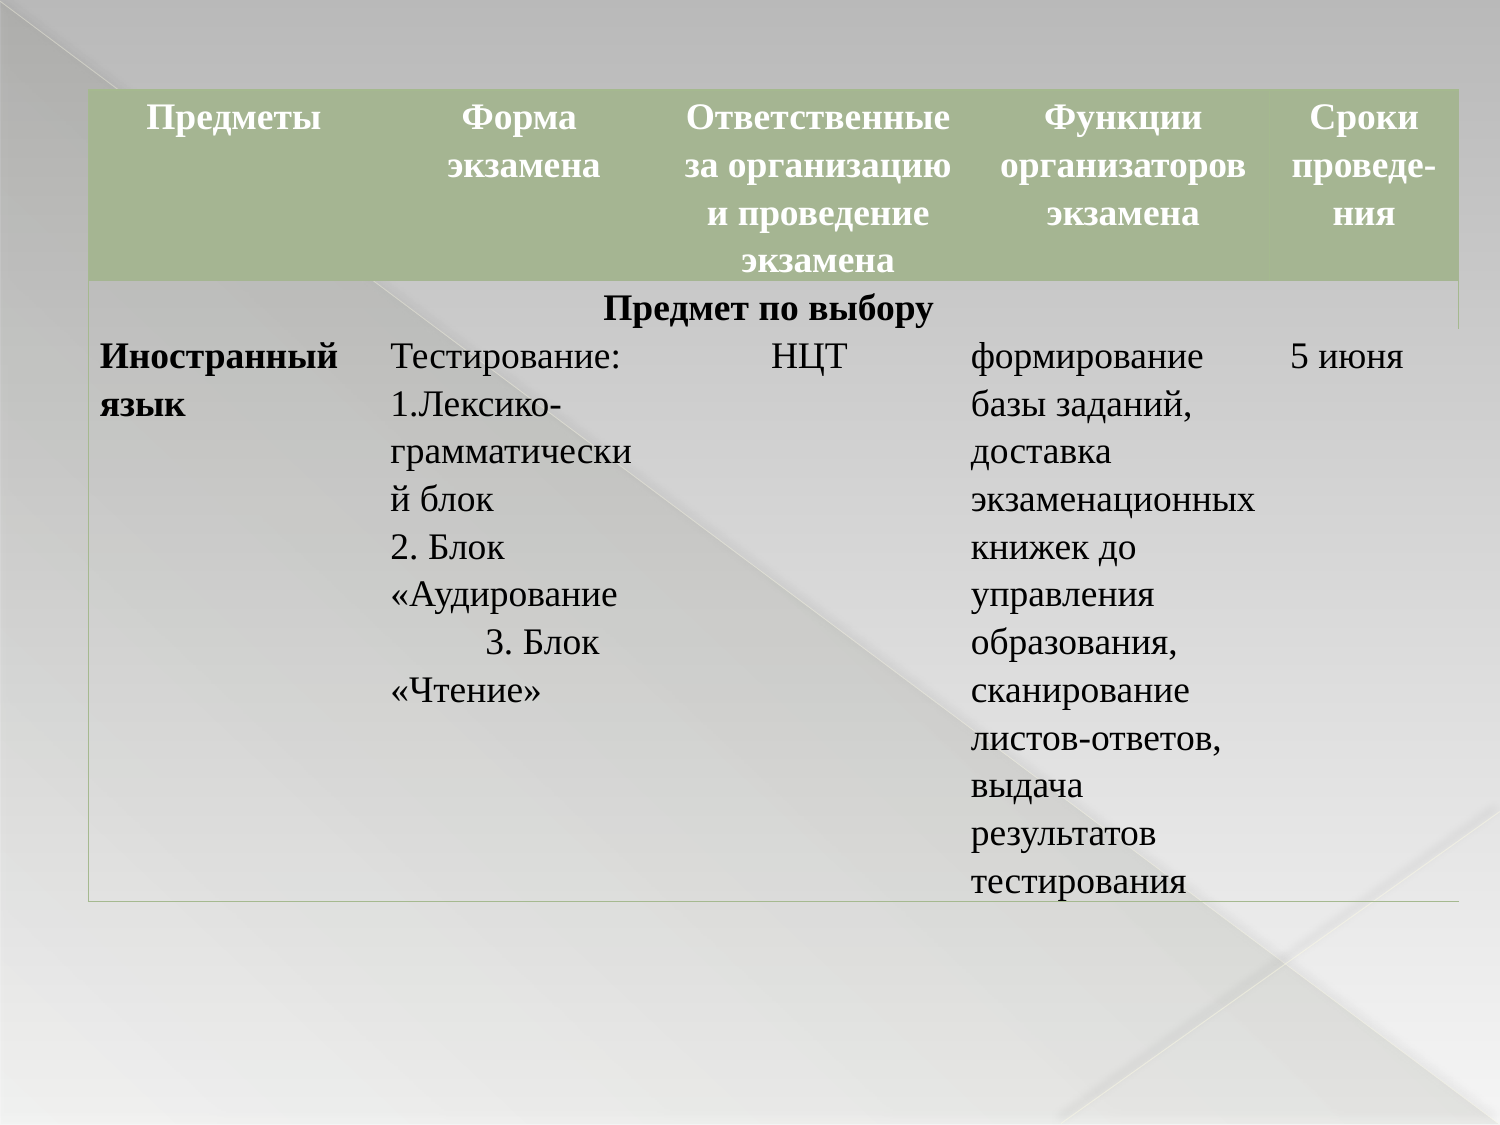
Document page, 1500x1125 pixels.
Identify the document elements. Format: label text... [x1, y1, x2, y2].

table_cell Тестирование: 1.Лексико-грамматический блок 2. Блок «Аудирование 3. Блок «Чтение» [379, 329, 659, 901]
table_cell НЦТ [659, 329, 960, 901]
table_header Предметы [89, 91, 379, 281]
table_header Функции организаторов экзамена [977, 91, 1269, 281]
table_header Сроки проведе-ния [1270, 91, 1459, 281]
table_cell Предмет по выбору [89, 281, 1458, 329]
table_cell формирование базы заданий, доставка экзаменационных книжек до управления образования, сканирование листов-ответов, выдача результатов тестирования [960, 329, 1270, 901]
table_cell Иностранный язык [89, 329, 379, 901]
table_header Форма экзамена [379, 91, 659, 281]
table_cell 5 июня [1270, 329, 1459, 901]
table_header Ответственные за организацию и проведение экзамена [659, 91, 977, 281]
